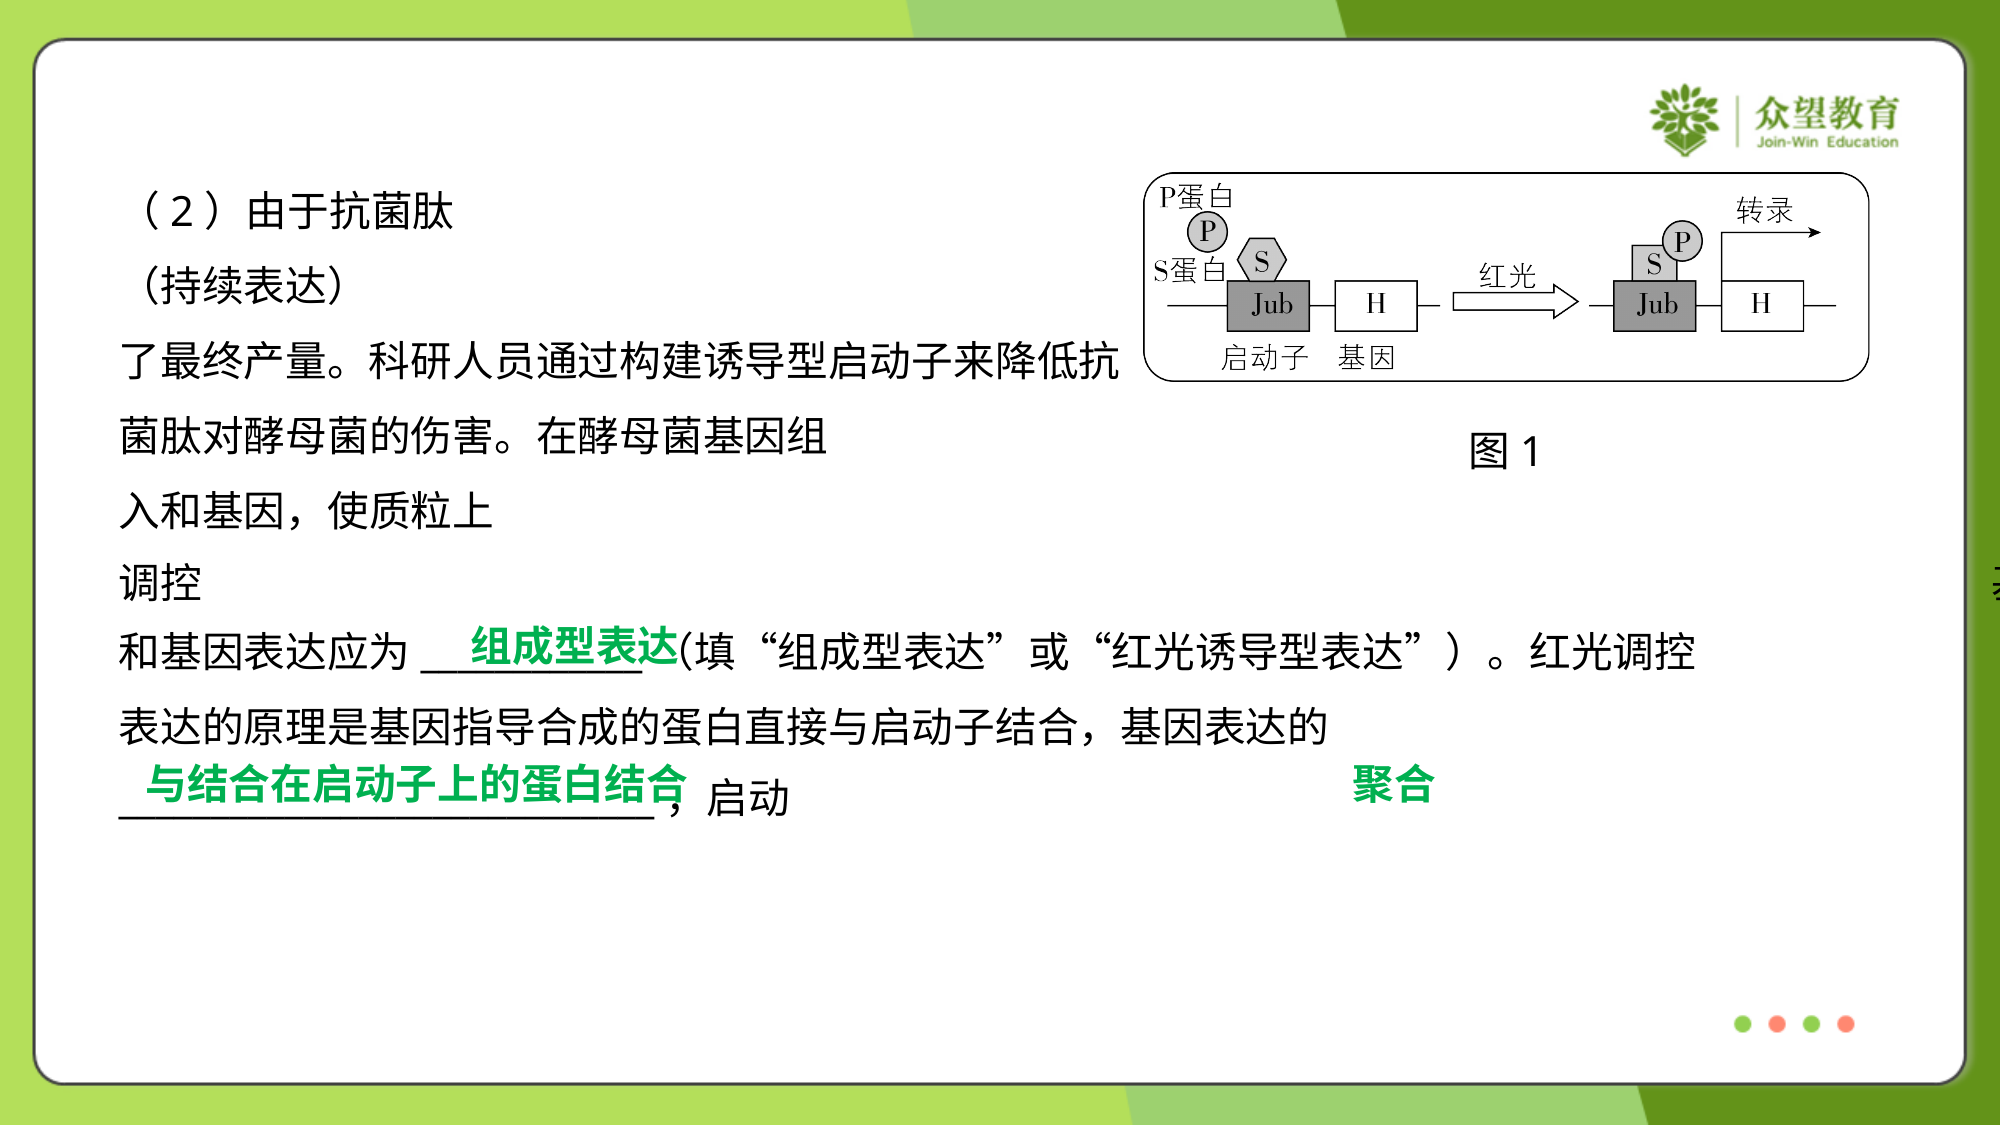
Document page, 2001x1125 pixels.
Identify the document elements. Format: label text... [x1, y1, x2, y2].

picture [0, 0, 2000, 1125]
text_box 组成型表达 [456, 594, 695, 662]
text_box 图1 [1468, 402, 1545, 536]
